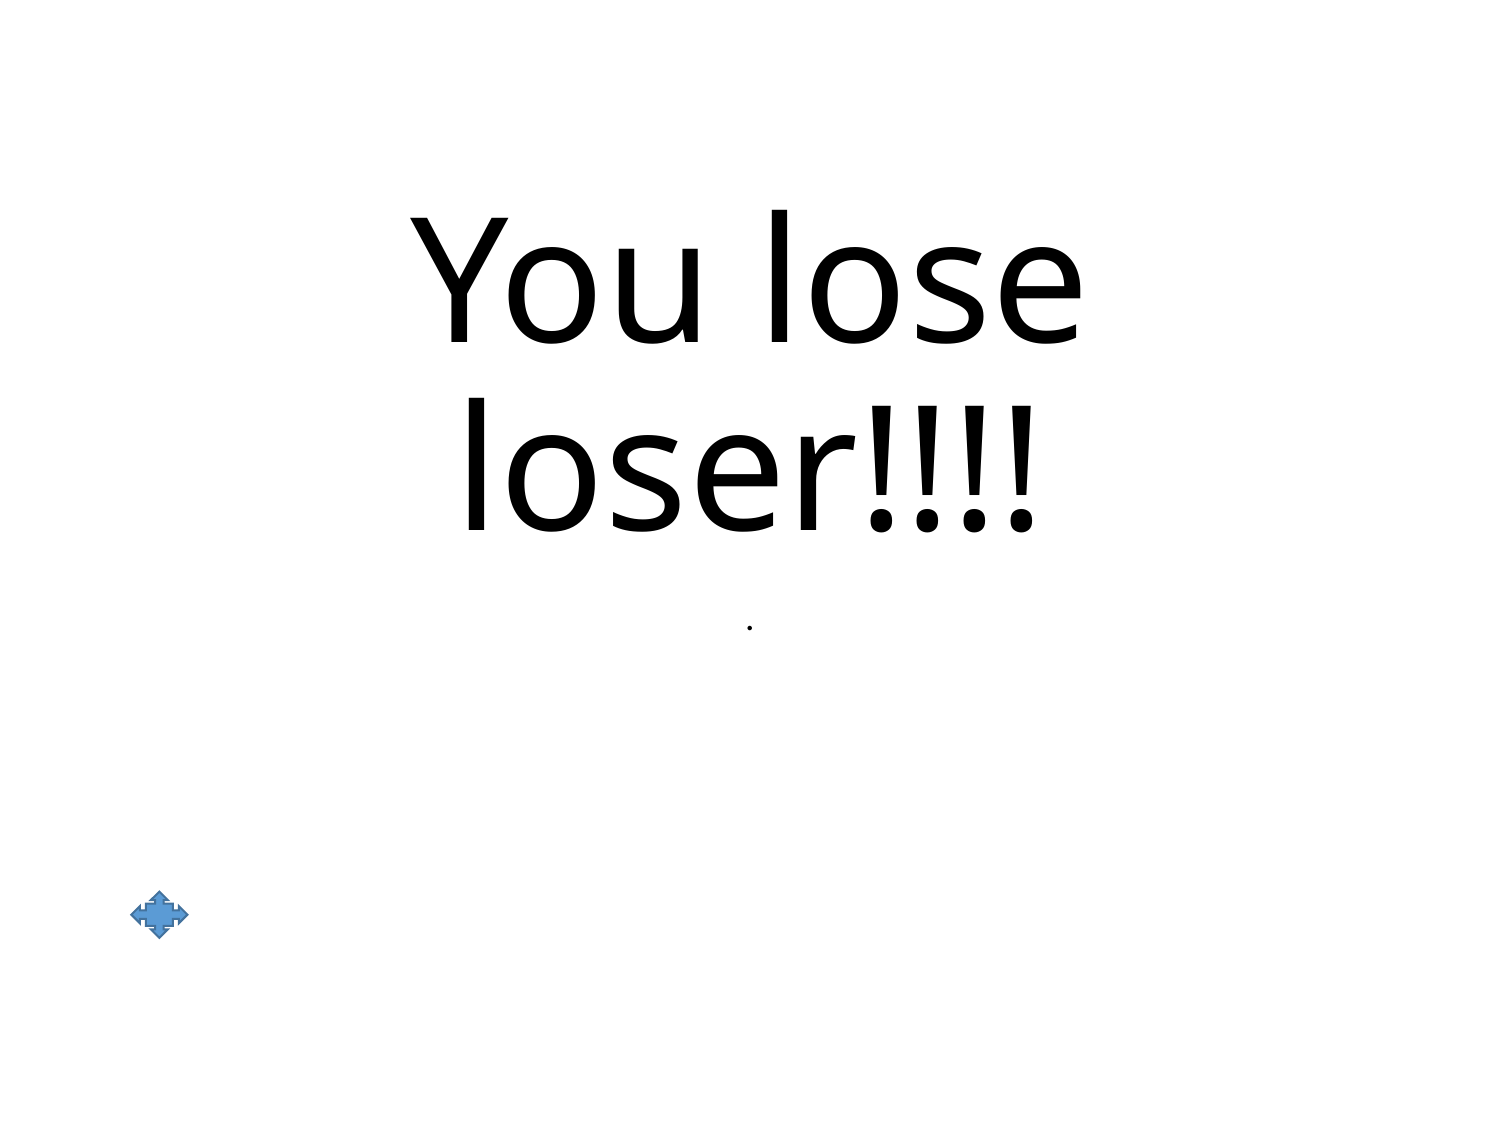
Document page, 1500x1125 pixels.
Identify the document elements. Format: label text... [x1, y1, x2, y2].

subtitle . [187, 590, 1313, 863]
title You lose loser!!!! [187, 184, 1313, 576]
text_box [129, 890, 189, 940]
